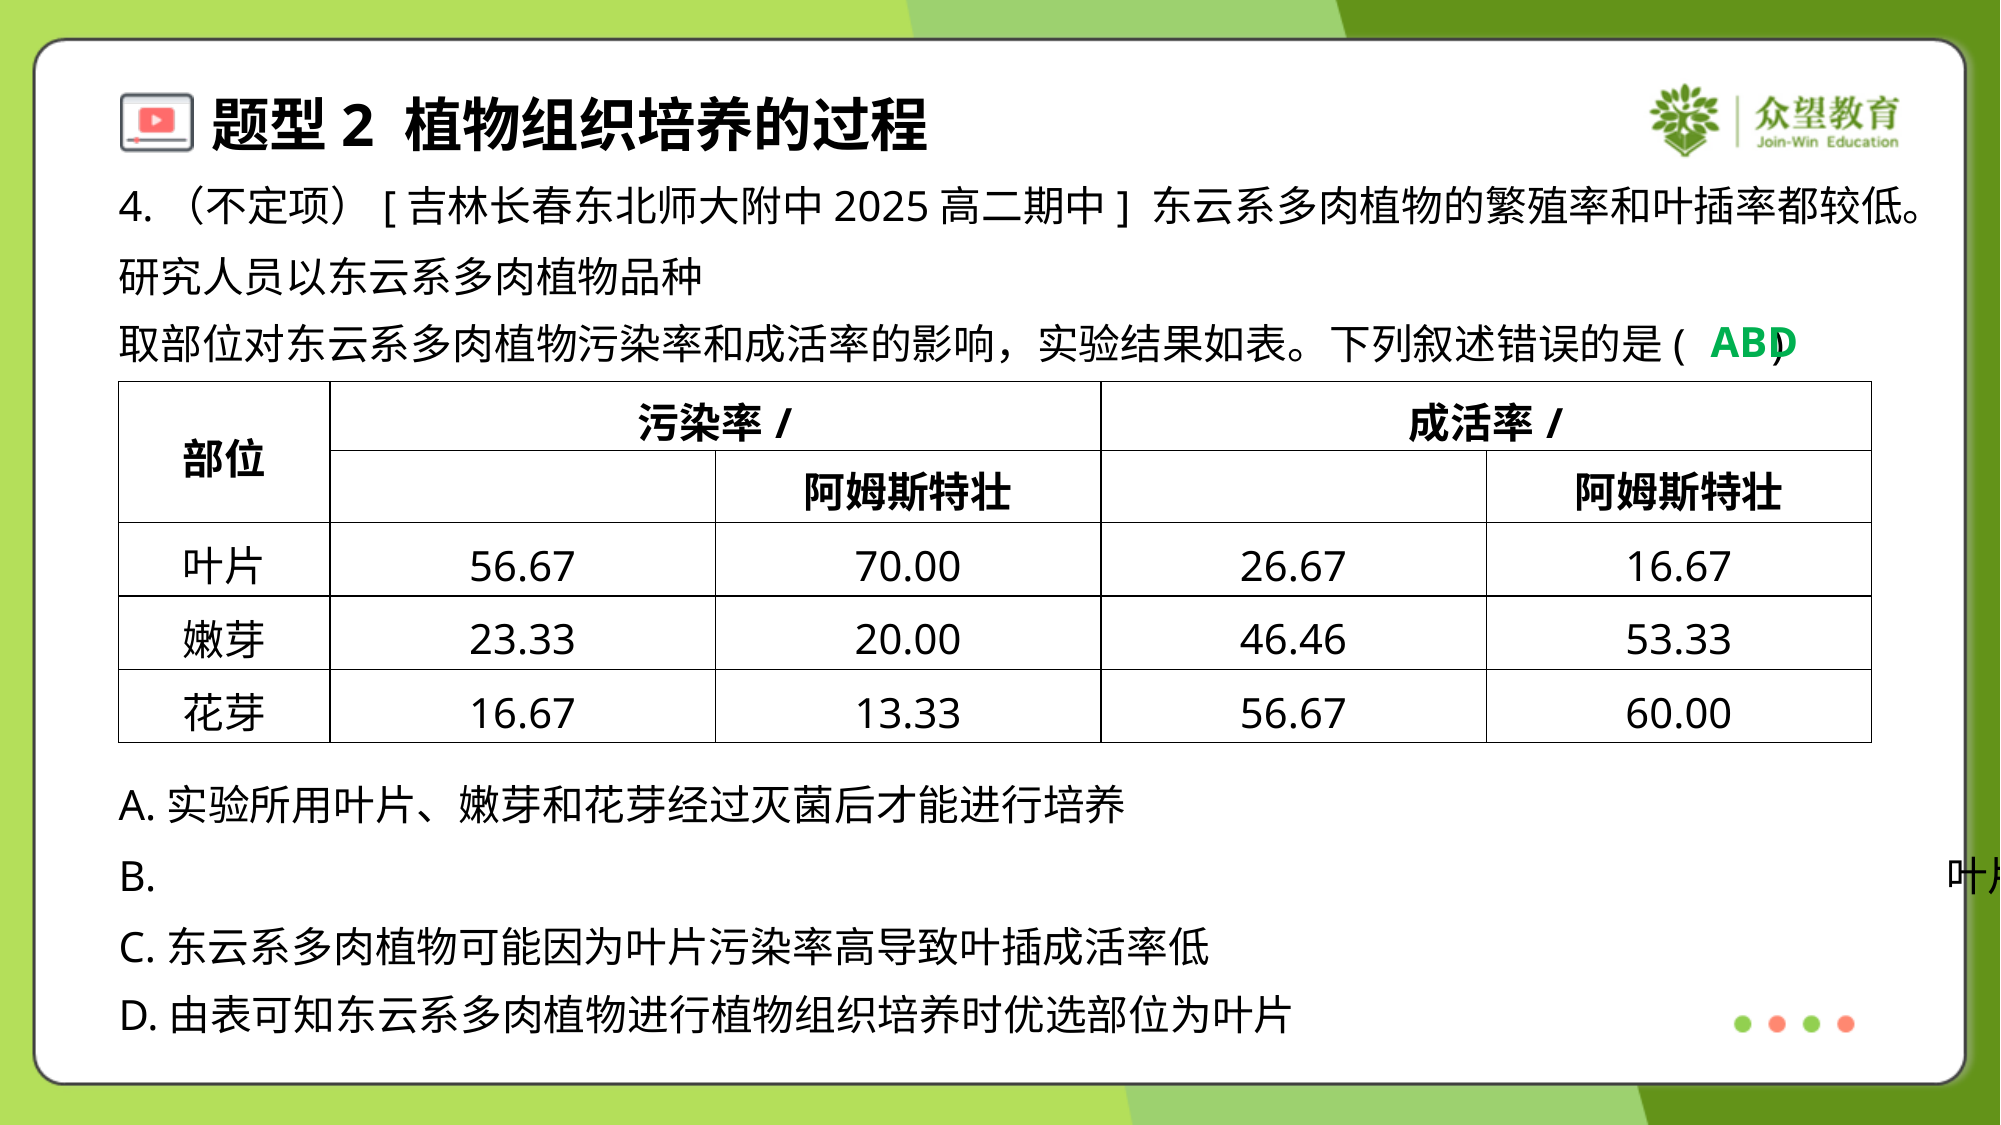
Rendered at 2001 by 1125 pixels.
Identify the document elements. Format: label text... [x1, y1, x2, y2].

picture [0, 0, 2000, 1125]
text_box ABD [1692, 298, 1816, 360]
